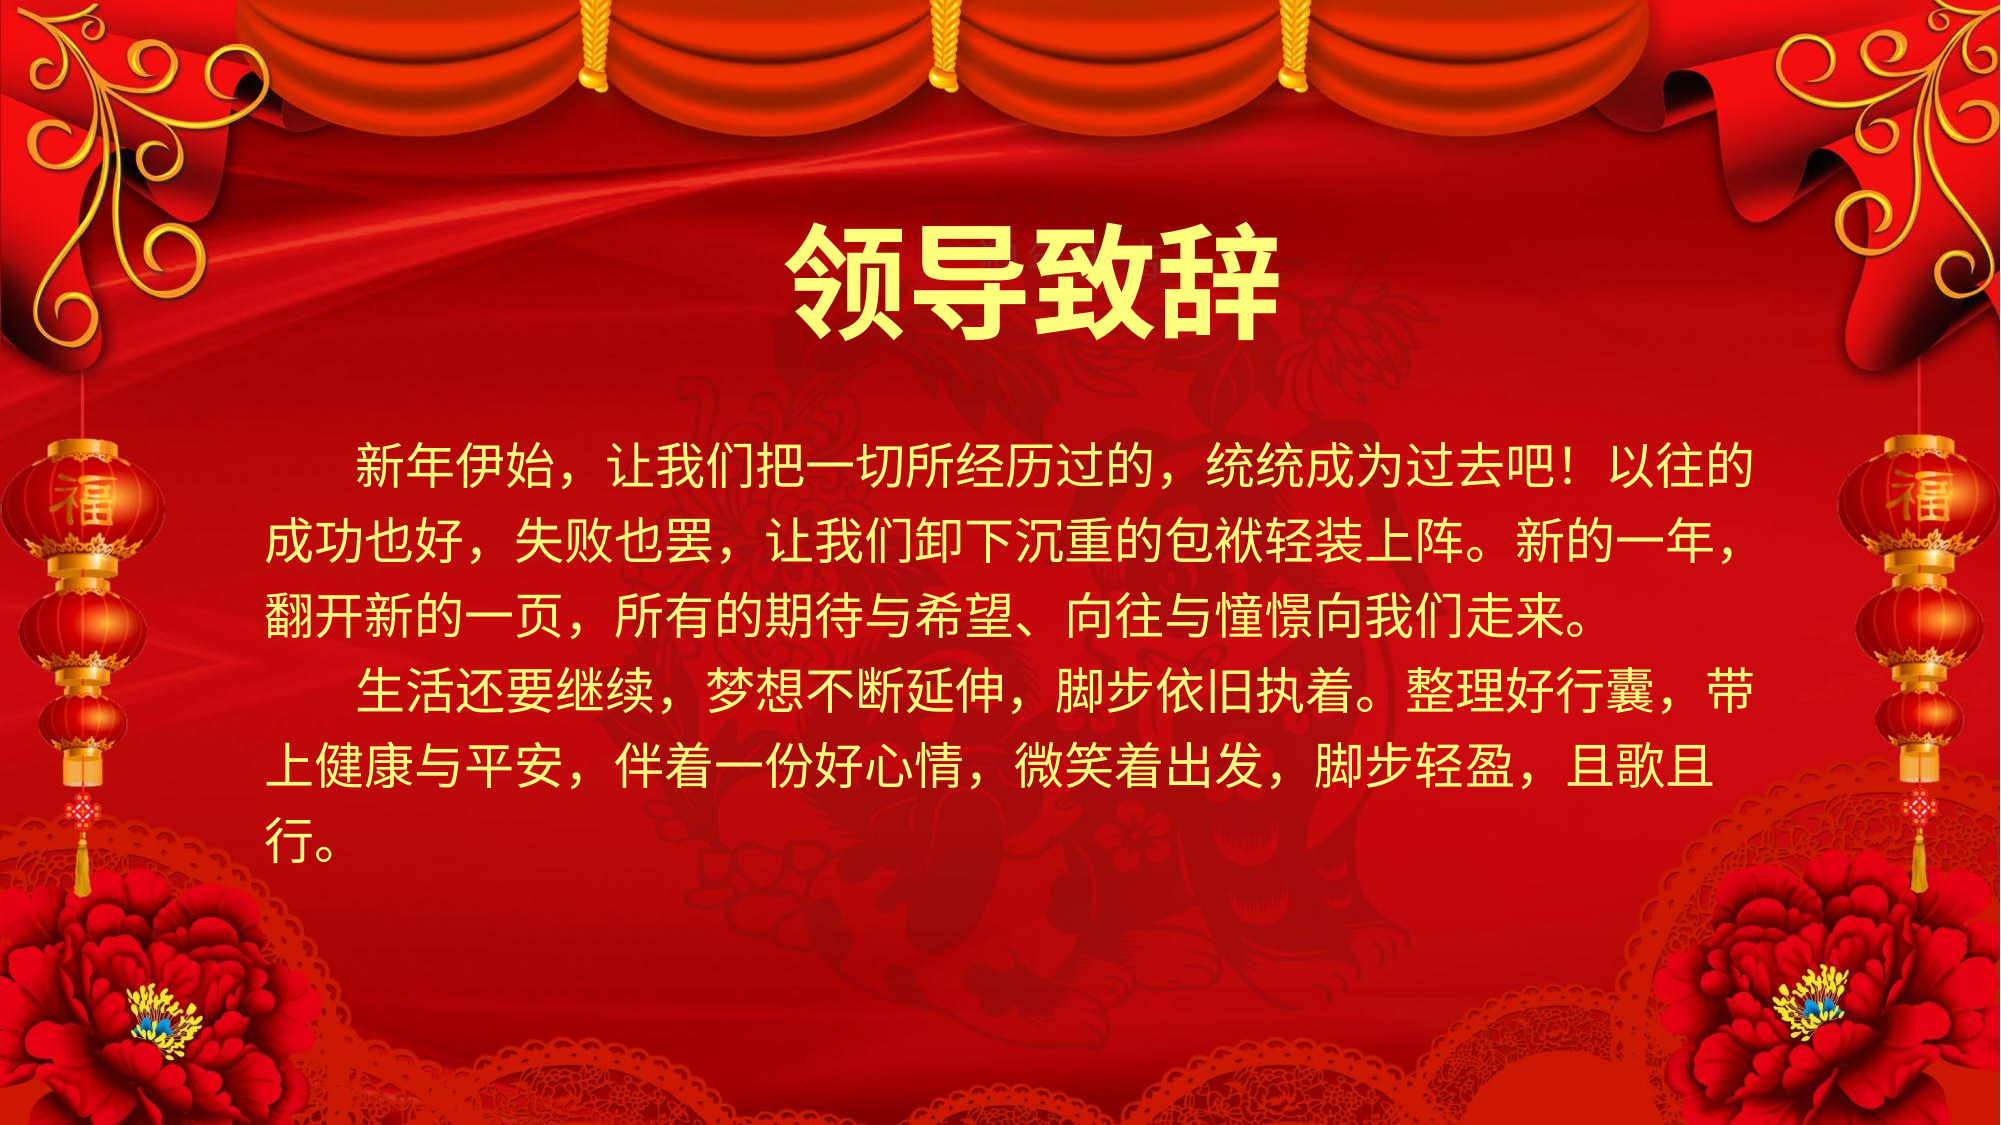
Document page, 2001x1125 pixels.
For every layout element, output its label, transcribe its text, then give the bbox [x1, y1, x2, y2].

picture [0, 0, 2000, 1125]
text_box 新年伊始，让我们把一切所经历过的，统统成为过去吧！以往的成功也好，失败也罢，让我们卸下沉重的包袱轻装上阵。新的一年，翻开新的一页，所有的期待与希望、向往与憧憬向我们走来。 生活还要继续，梦想不断延伸，脚步依旧执着。整理好行囊，带上健康与平安，伴着一份好心情，微笑着出发，脚步轻盈，且歌且行。 [249, 411, 1779, 877]
text_box 领导致辞 [767, 197, 1298, 363]
